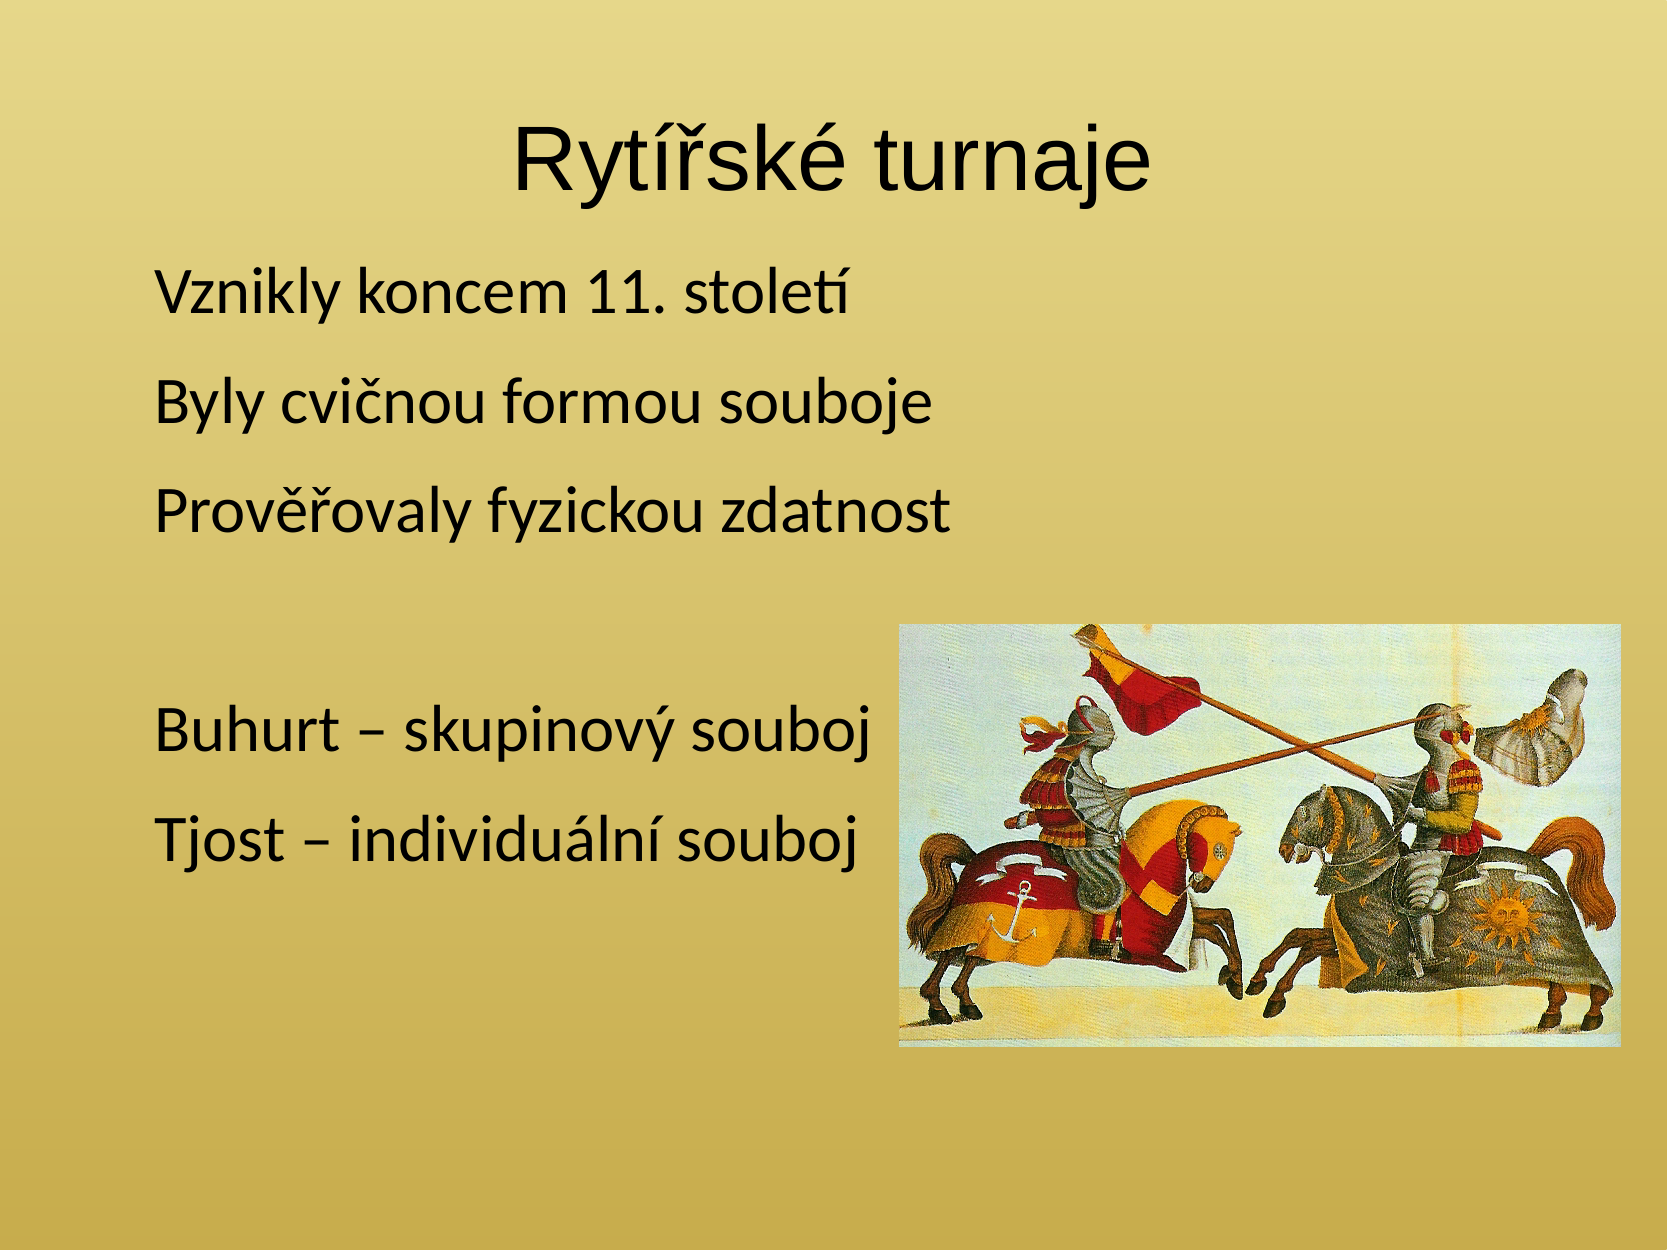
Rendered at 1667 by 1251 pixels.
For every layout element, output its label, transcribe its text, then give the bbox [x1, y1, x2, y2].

picture [899, 624, 1621, 1048]
list Vznikly koncem 11. století Byly cvičnou formou souboje Prověřovaly fyzickou zdatnost Buhurt – skupinový souboj Tjost – individuální souboj [136, 247, 1554, 1133]
title Rytířské turnaje [83, 49, 1584, 259]
